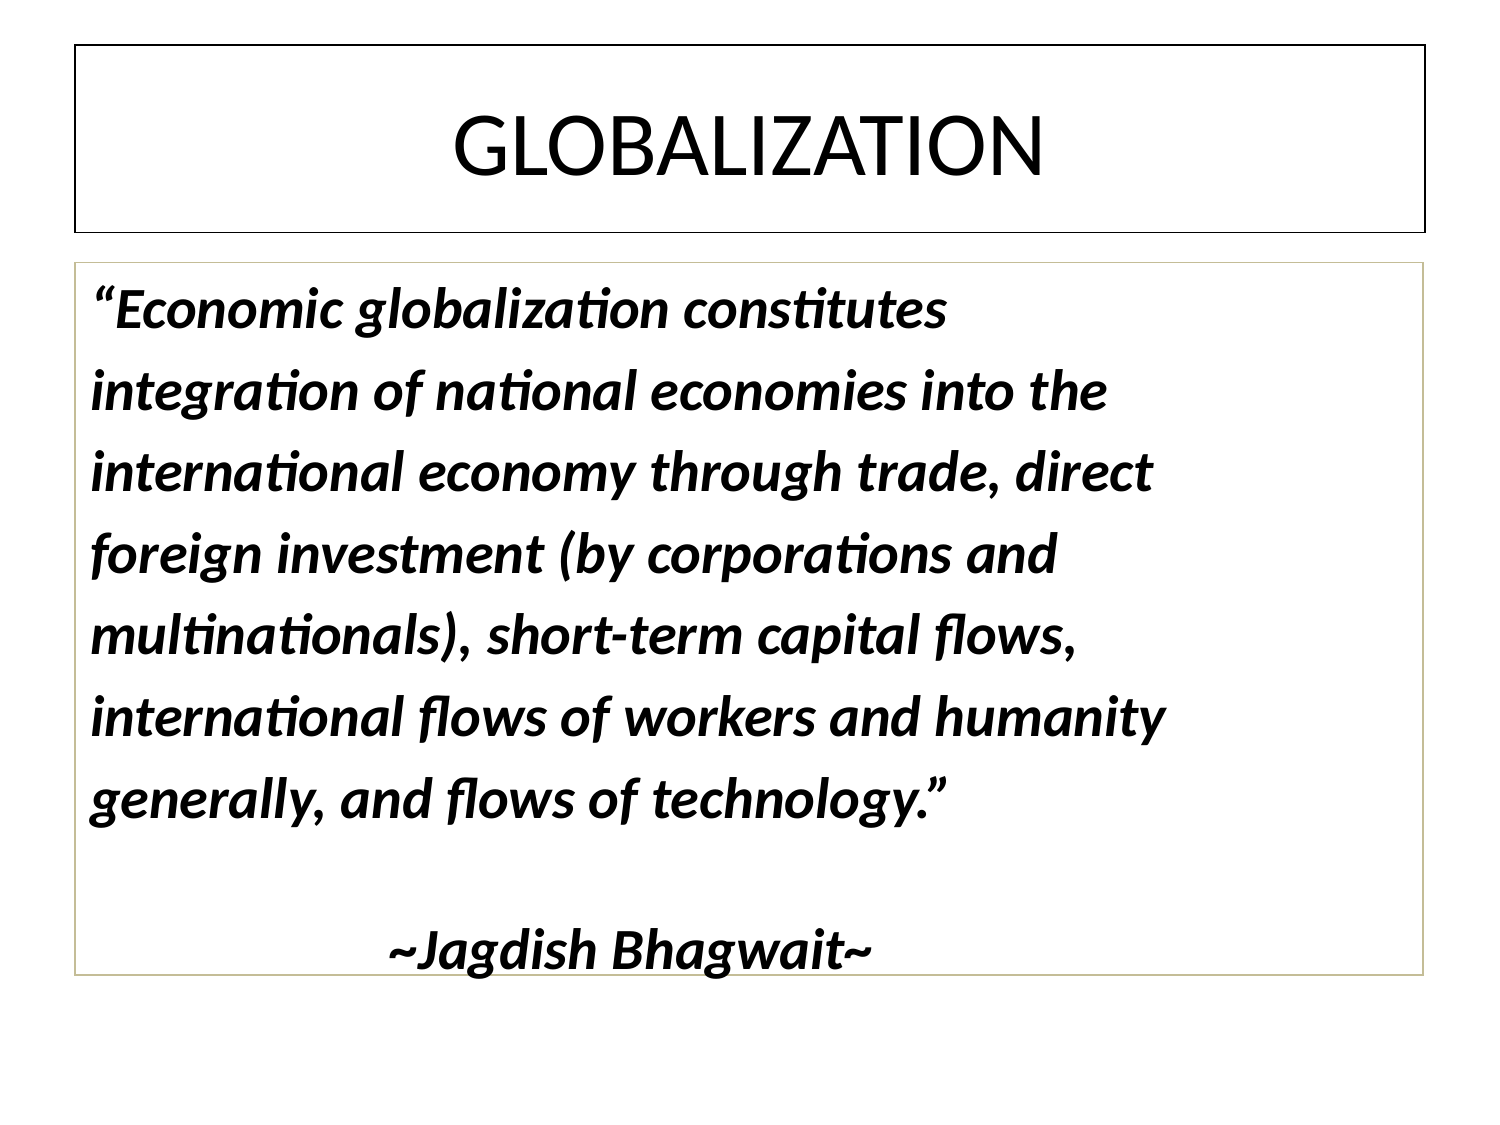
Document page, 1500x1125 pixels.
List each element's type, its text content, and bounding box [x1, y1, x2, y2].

list “Economic globalization constitutes integration of national economies into the international economy through trade, direct foreign investment (by corporations and multinationals), short-term capital flows, international flows of workers and humanity generally, and flows of technology.” ~Jagdish Bhagwait~ [74, 262, 1424, 976]
title GLOBALIZATION [74, 44, 1426, 233]
